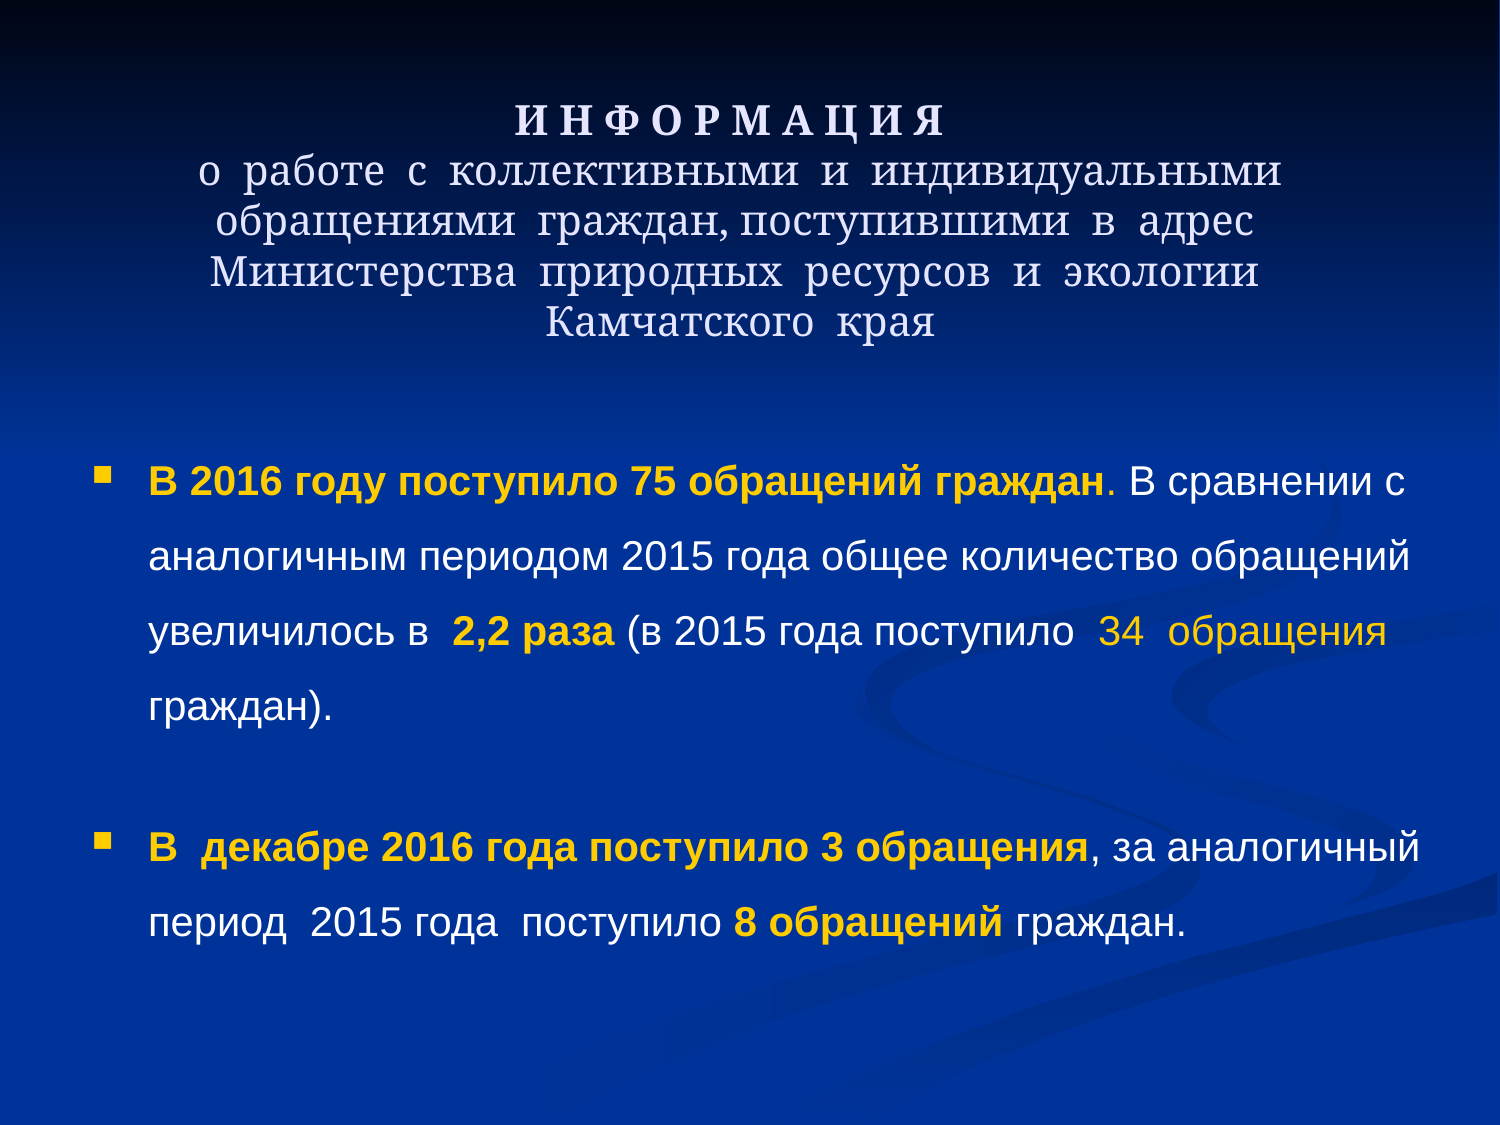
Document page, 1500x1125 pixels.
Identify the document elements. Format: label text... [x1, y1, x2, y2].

title И Н Ф О Р М А Ц И Я о работе с коллективными и индивидуальными обращениями граждан, поступившими в адрес Министерства природных ресурсов и экологии Камчатского края [64, 125, 1416, 314]
list В 2016 году поступило 75 обращений граждан. В сравнении с аналогичным периодом 2015 года общее количество обращений увеличилось в 2,2 раза (в 2015 года поступило 34 обращения граждан). В декабре 2016 года поступило 3 обращения, за аналогичный период 2015 года поступило 8 обращений граждан. [76, 420, 1460, 1010]
